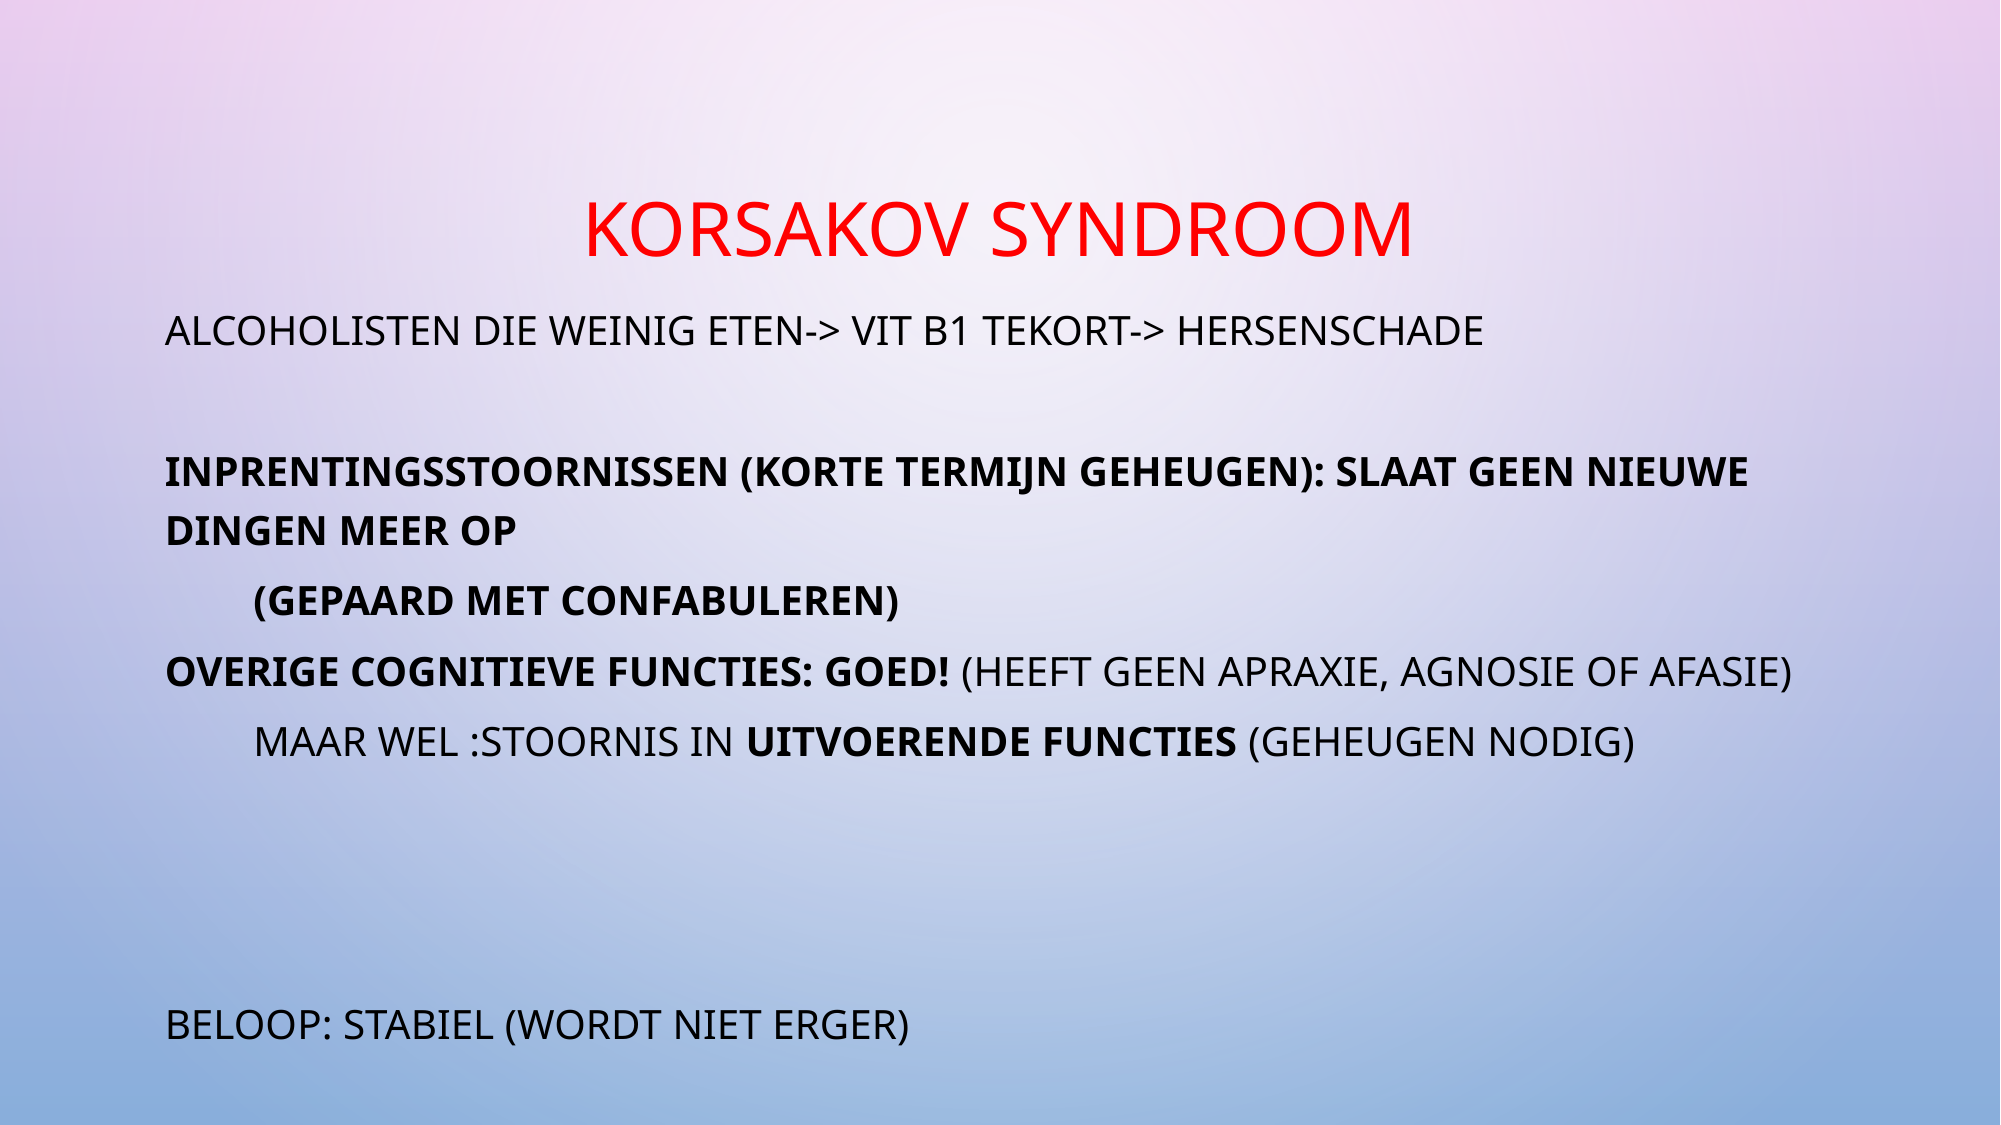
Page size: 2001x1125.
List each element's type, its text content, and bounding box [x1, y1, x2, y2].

title Korsakov syndroom [149, 101, 1851, 287]
text_box [0, 0, 2000, 615]
list Alcoholisten die weinig eten-> vit B1 tekort-> hersenschade Inprentingsstoornissen (korte termijn geheugen): slaat geen nieuwe dingen meer op (gepaard met confabuleren) Overige cognitieve functies: goed! (heeft geen apraxie, agnosie of afasie) Maar wel :stoornis in uitvoerende functies (geheugen nodig) Beloop: stabiel (wordt niet erger) [149, 287, 1851, 1063]
